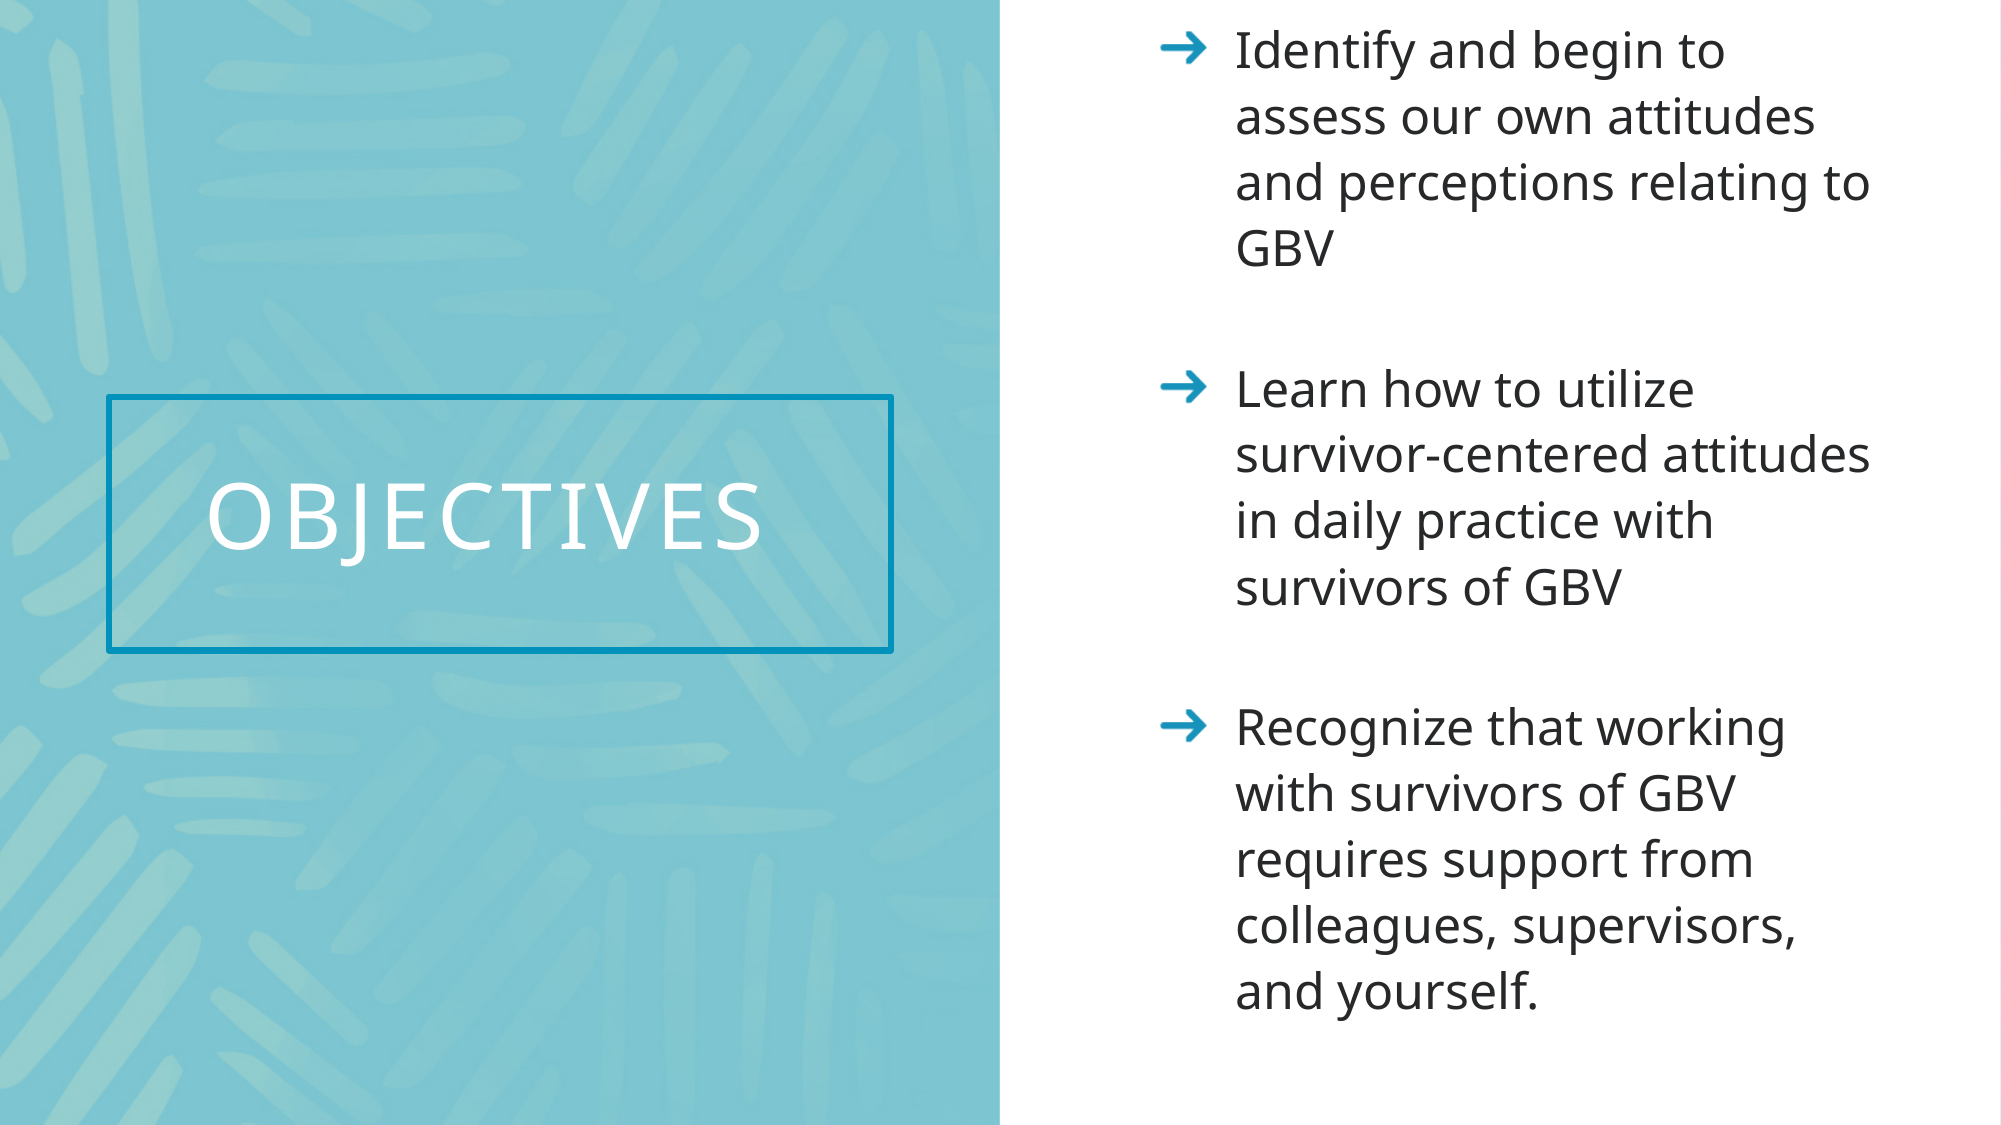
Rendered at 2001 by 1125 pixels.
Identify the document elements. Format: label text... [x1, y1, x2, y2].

title Objectives [108, 396, 892, 651]
list Identify and begin to assess our own attitudes and perceptions relating to GBV Learn how to utilize survivor-centered attitudes in daily practice with survivors of GBV Recognize that working with survivors of GBV requires support from colleagues, supervisors, and yourself. [1152, 171, 1888, 1002]
picture [0, 0, 2001, 1125]
